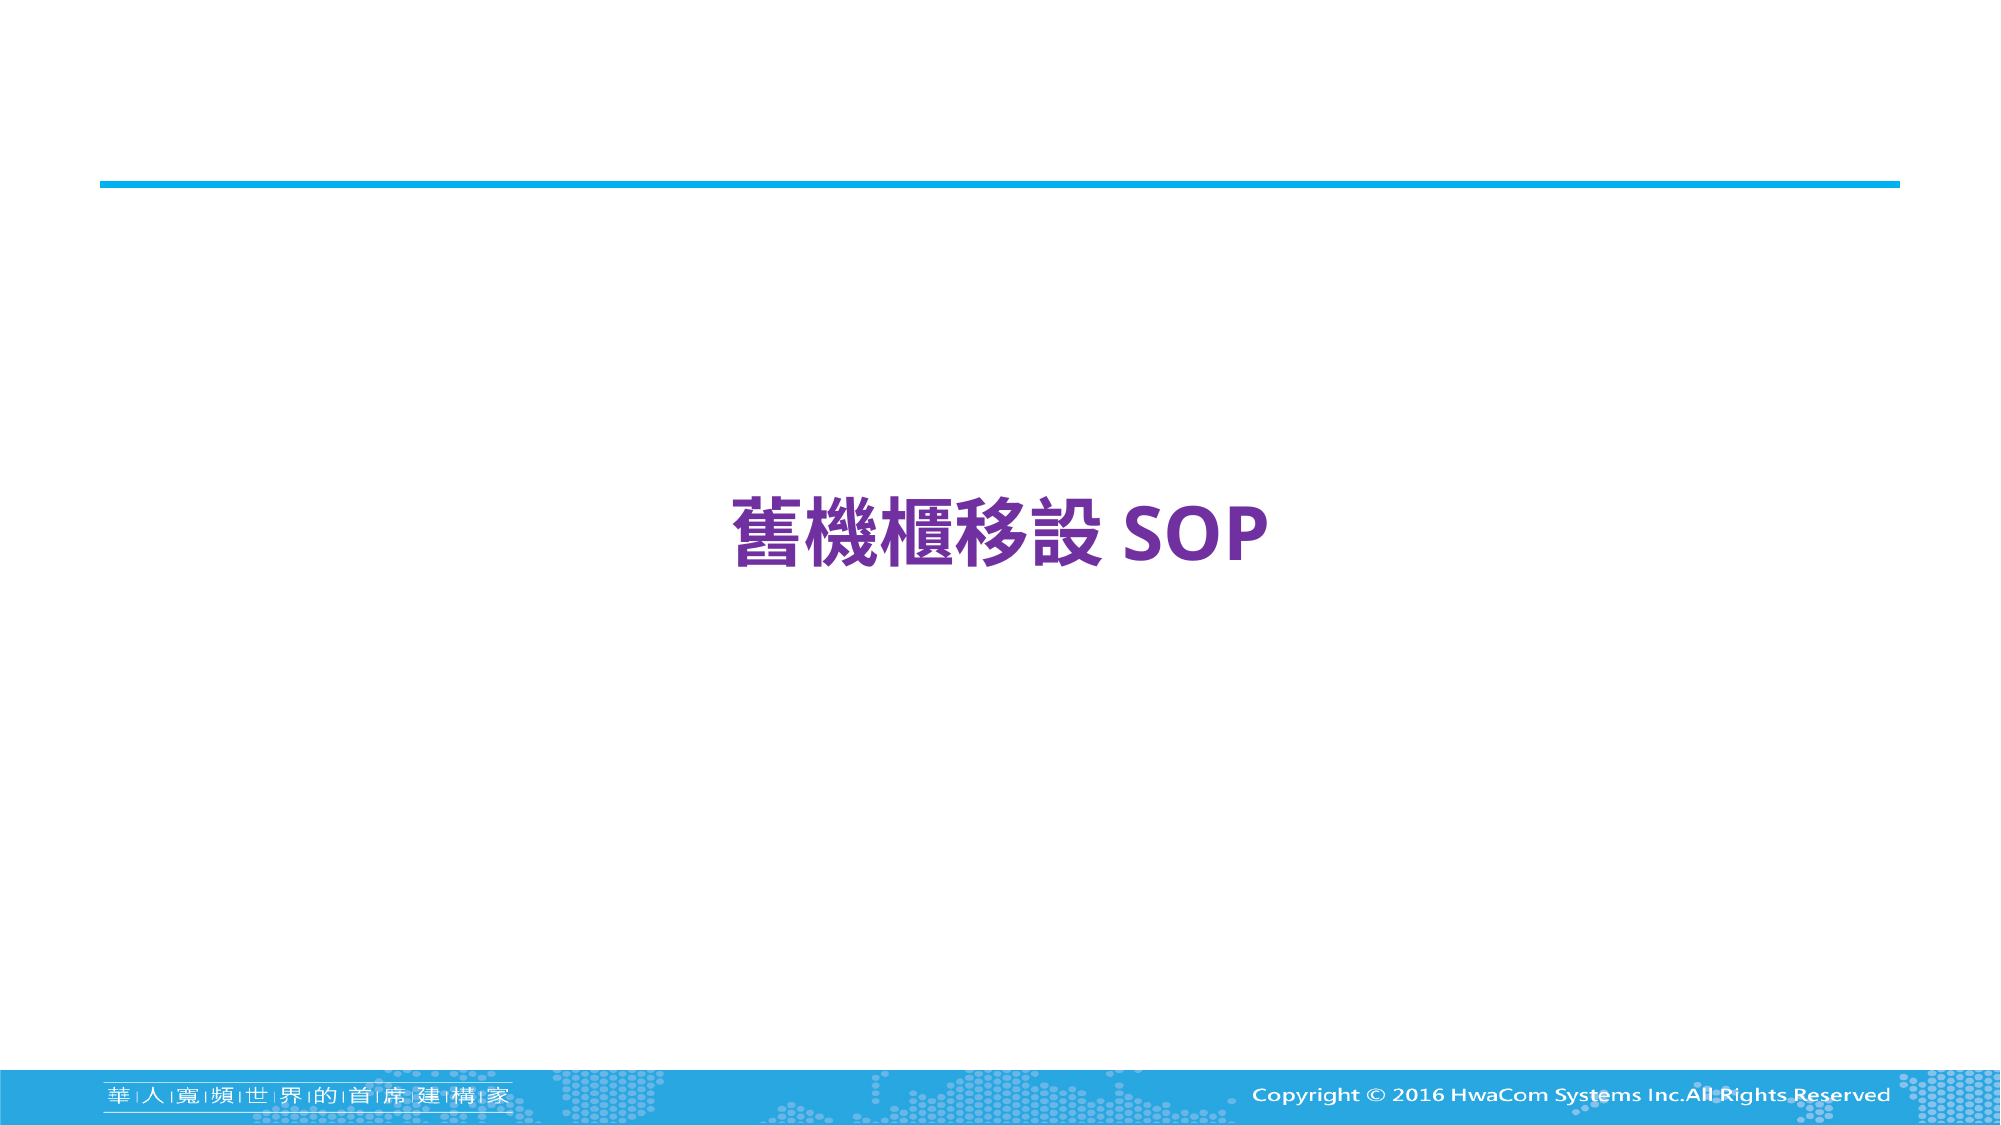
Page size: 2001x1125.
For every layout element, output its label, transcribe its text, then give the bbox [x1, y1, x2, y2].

title 舊機櫃移設SOP [99, 468, 1900, 594]
picture [0, 1070, 2000, 1125]
